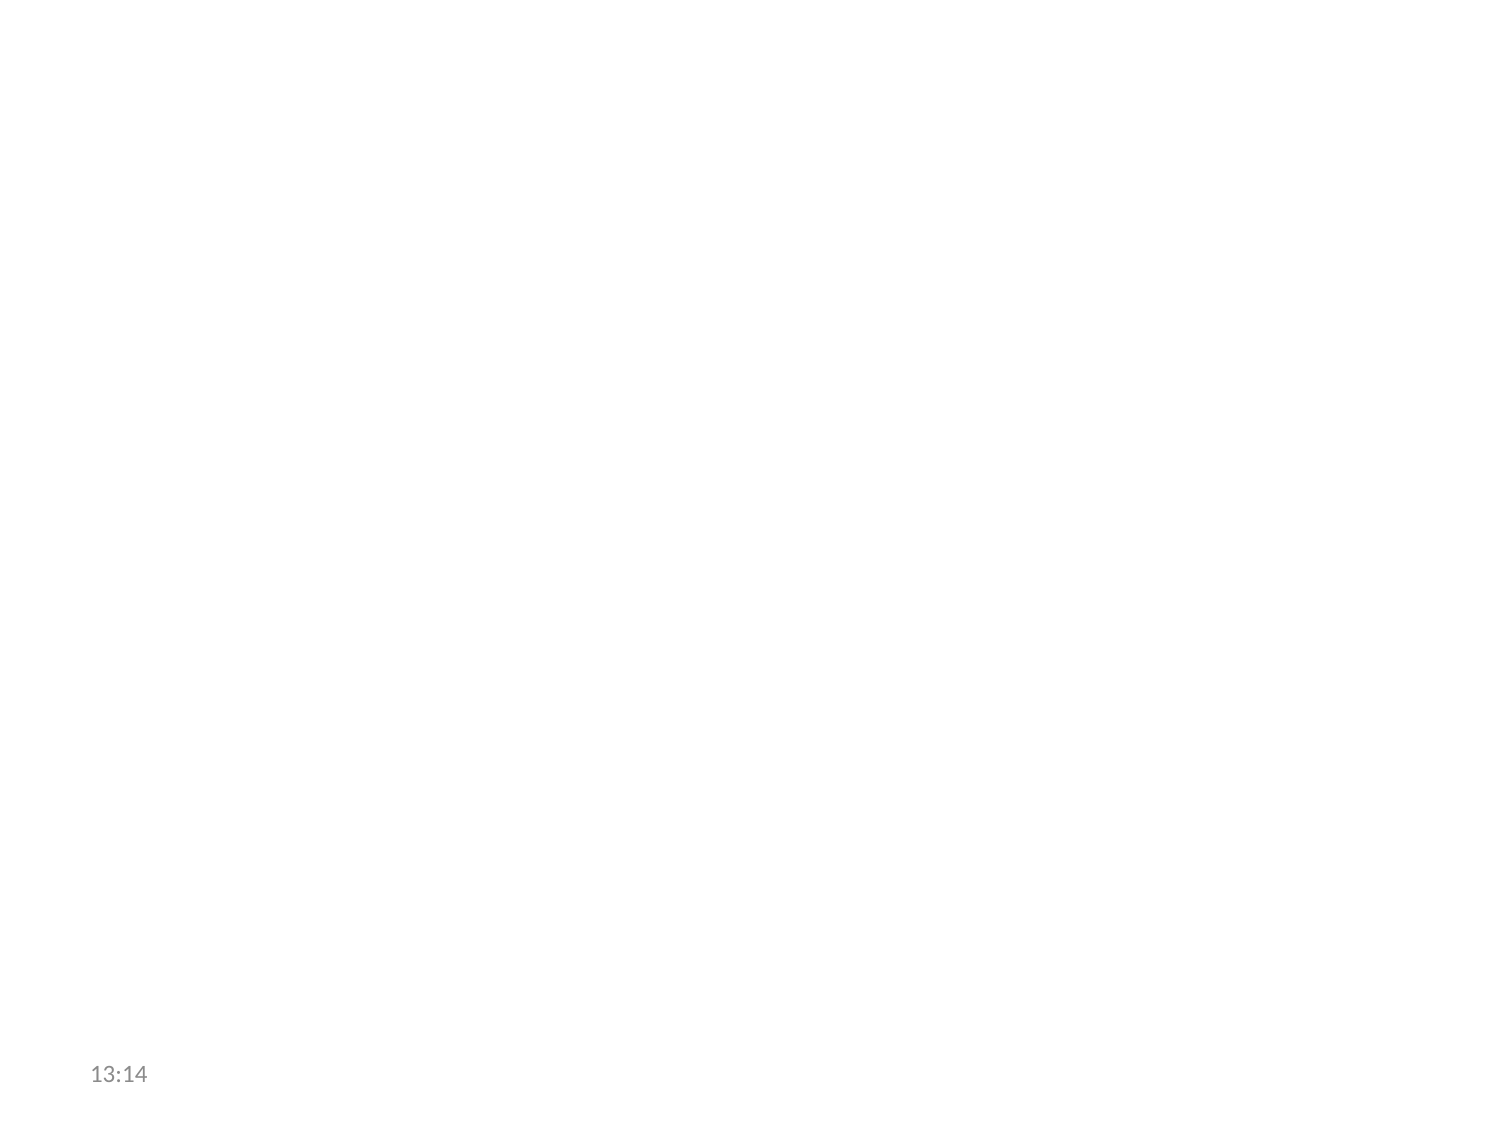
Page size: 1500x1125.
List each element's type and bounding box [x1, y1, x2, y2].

slide_number [75, 1042, 425, 1103]
